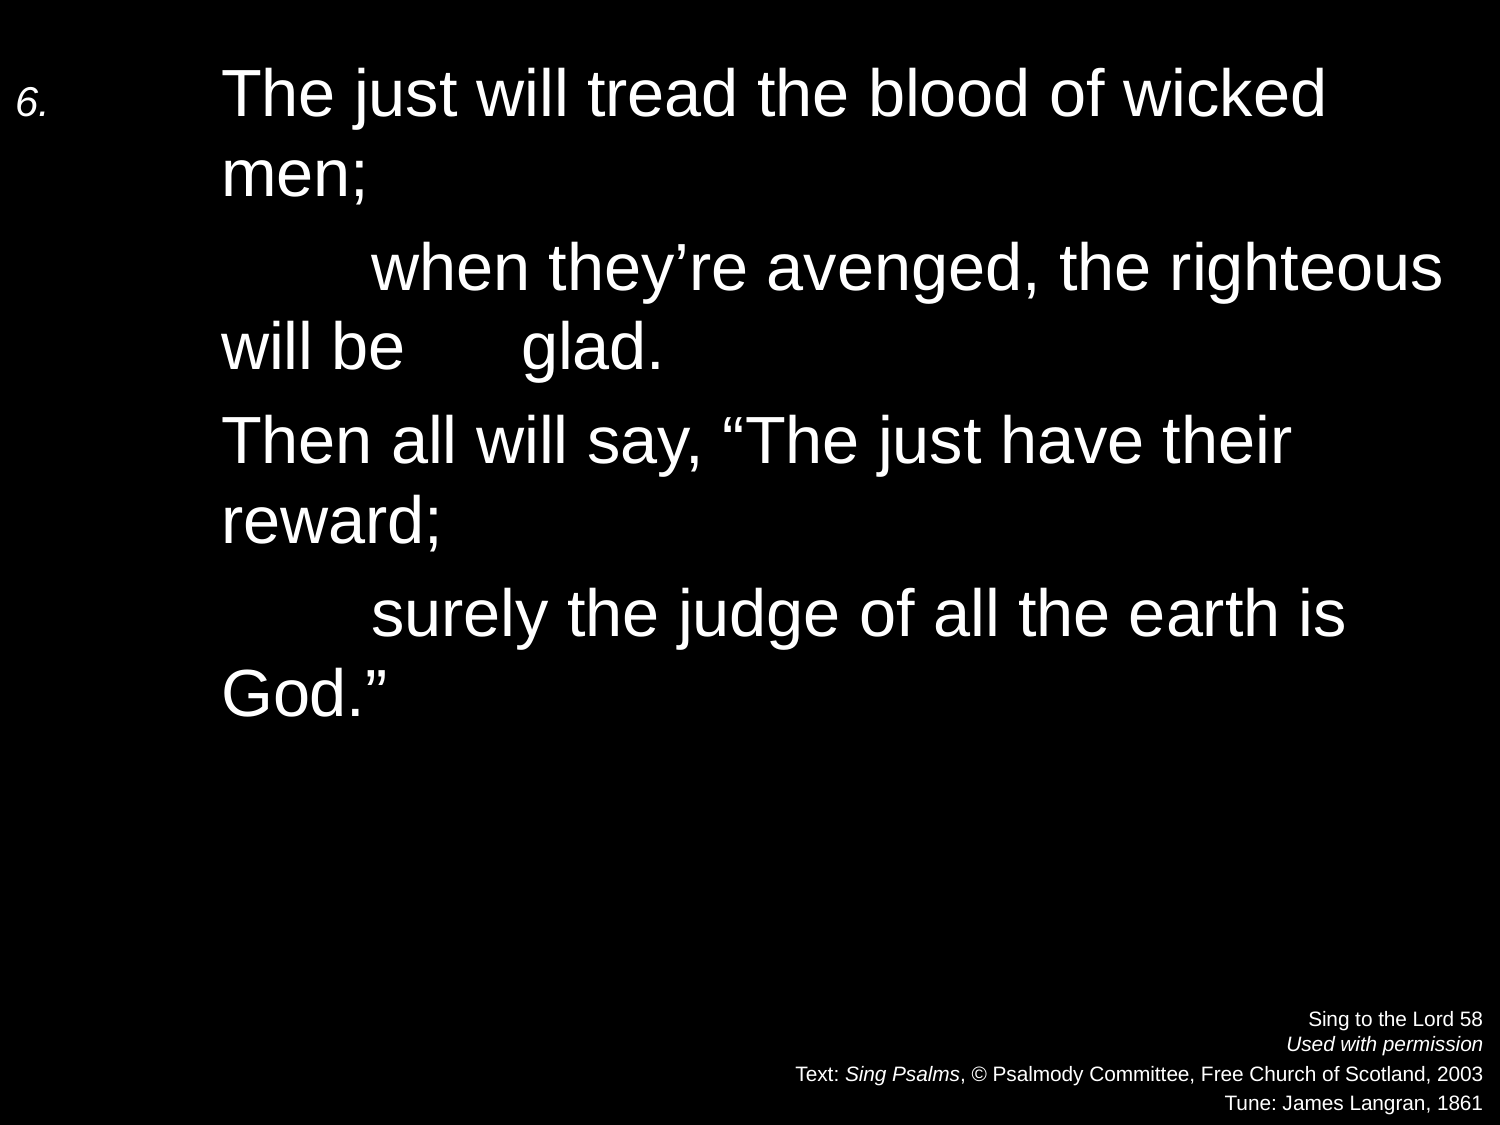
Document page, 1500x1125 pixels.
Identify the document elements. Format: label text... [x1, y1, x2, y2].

list 6. The just will tread the blood of wicked men; when they’re avenged, the righteous will be glad. Then all will say, “The just have their reward; surely the judge of all the earth is God.” [0, 42, 1500, 1047]
text_box Sing to the Lord 58 Used with permission Text: Sing Psalms, © Psalmody Committee, Free Church of Scotland, 2003 Tune: James Langran, 1861 [0, 998, 1498, 1122]
